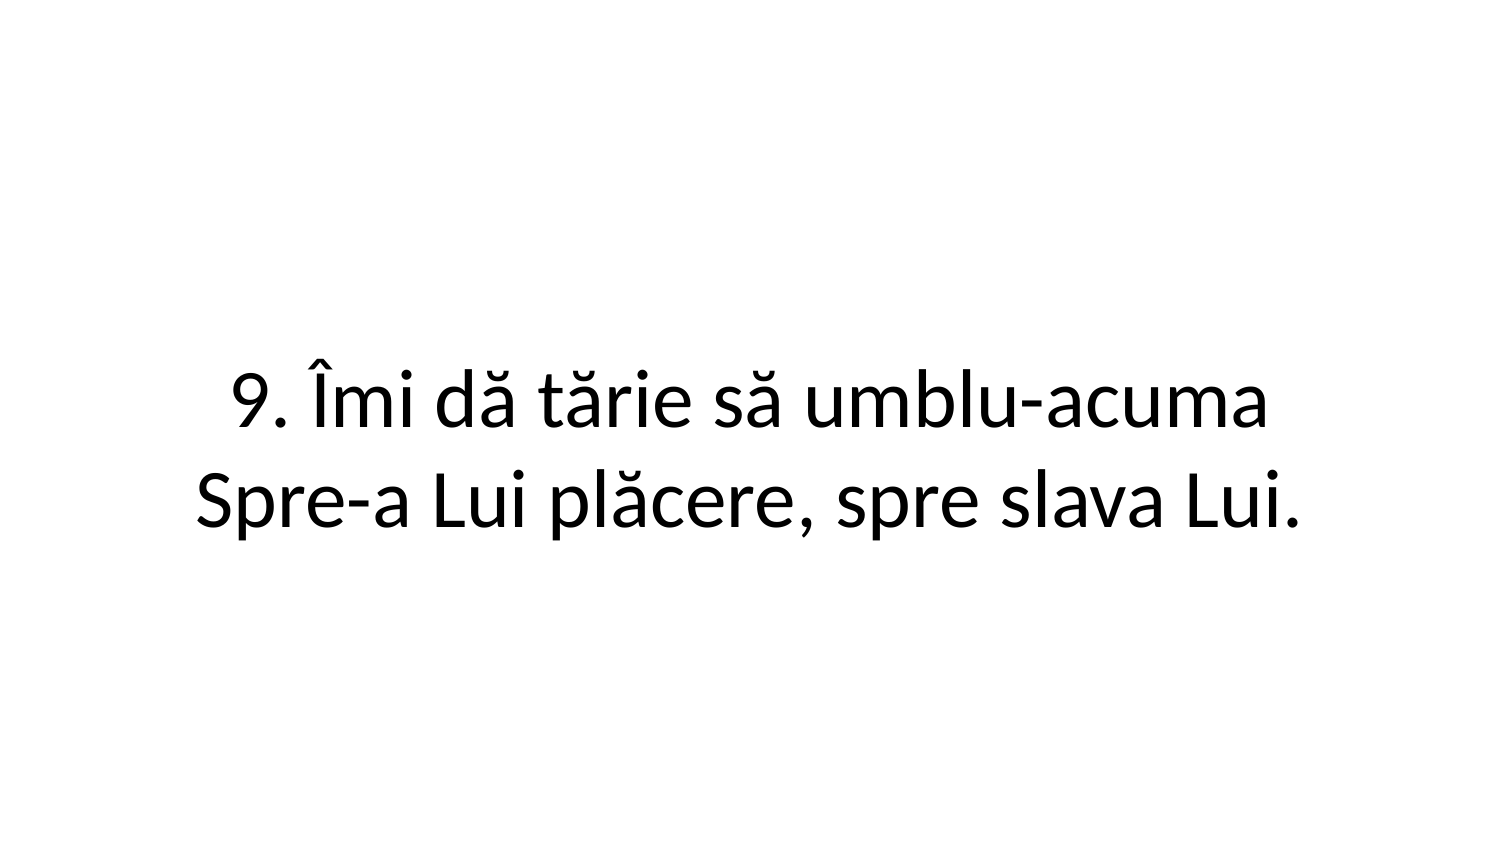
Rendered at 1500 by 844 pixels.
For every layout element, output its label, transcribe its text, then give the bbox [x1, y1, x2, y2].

text_box 9. Îmi dă tărie să umblu-acuma Spre-a Lui plăcere, spre slava Lui. [180, 292, 1320, 552]
